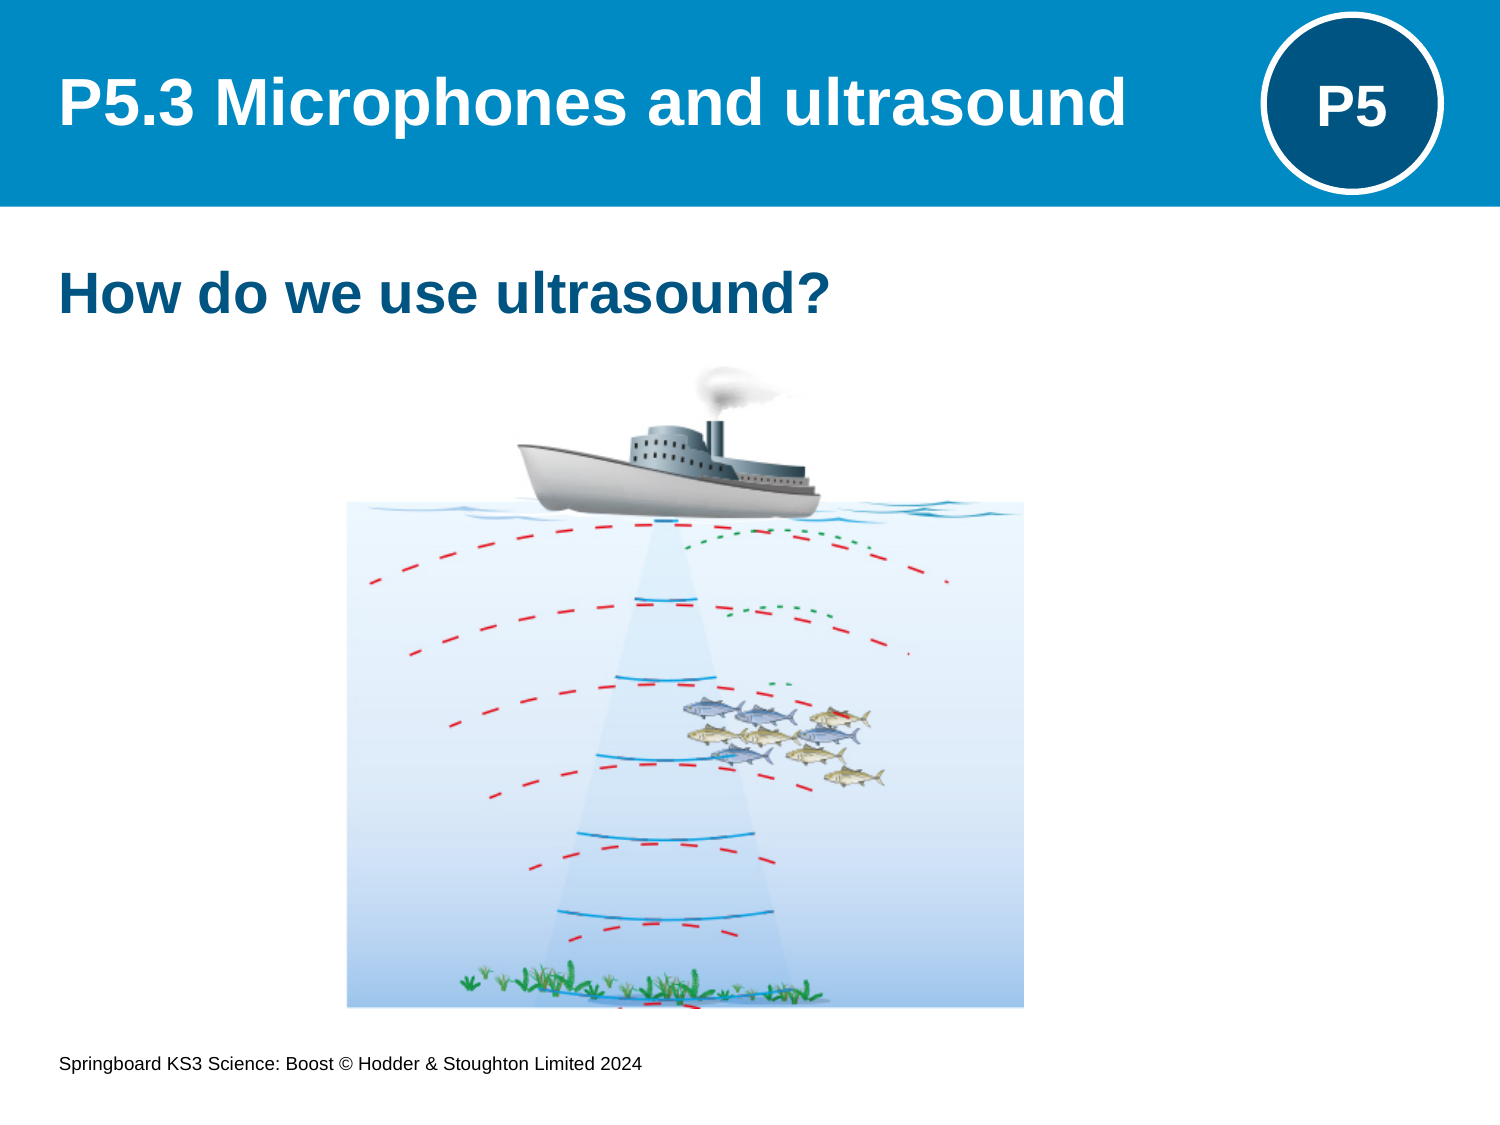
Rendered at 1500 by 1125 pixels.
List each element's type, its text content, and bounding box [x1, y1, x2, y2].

title P5.3 Microphones and ultrasound [59, 0, 1240, 207]
text_box P5 [1262, 13, 1442, 193]
list How do we use ultrasound? [59, 248, 1441, 987]
footer Springboard KS3 Science: Boost © Hodder & Stoughton Limited 2024 [59, 1033, 680, 1094]
picture [1411, 34, 1421, 44]
picture [334, 364, 1024, 1009]
picture [1283, 162, 1293, 172]
